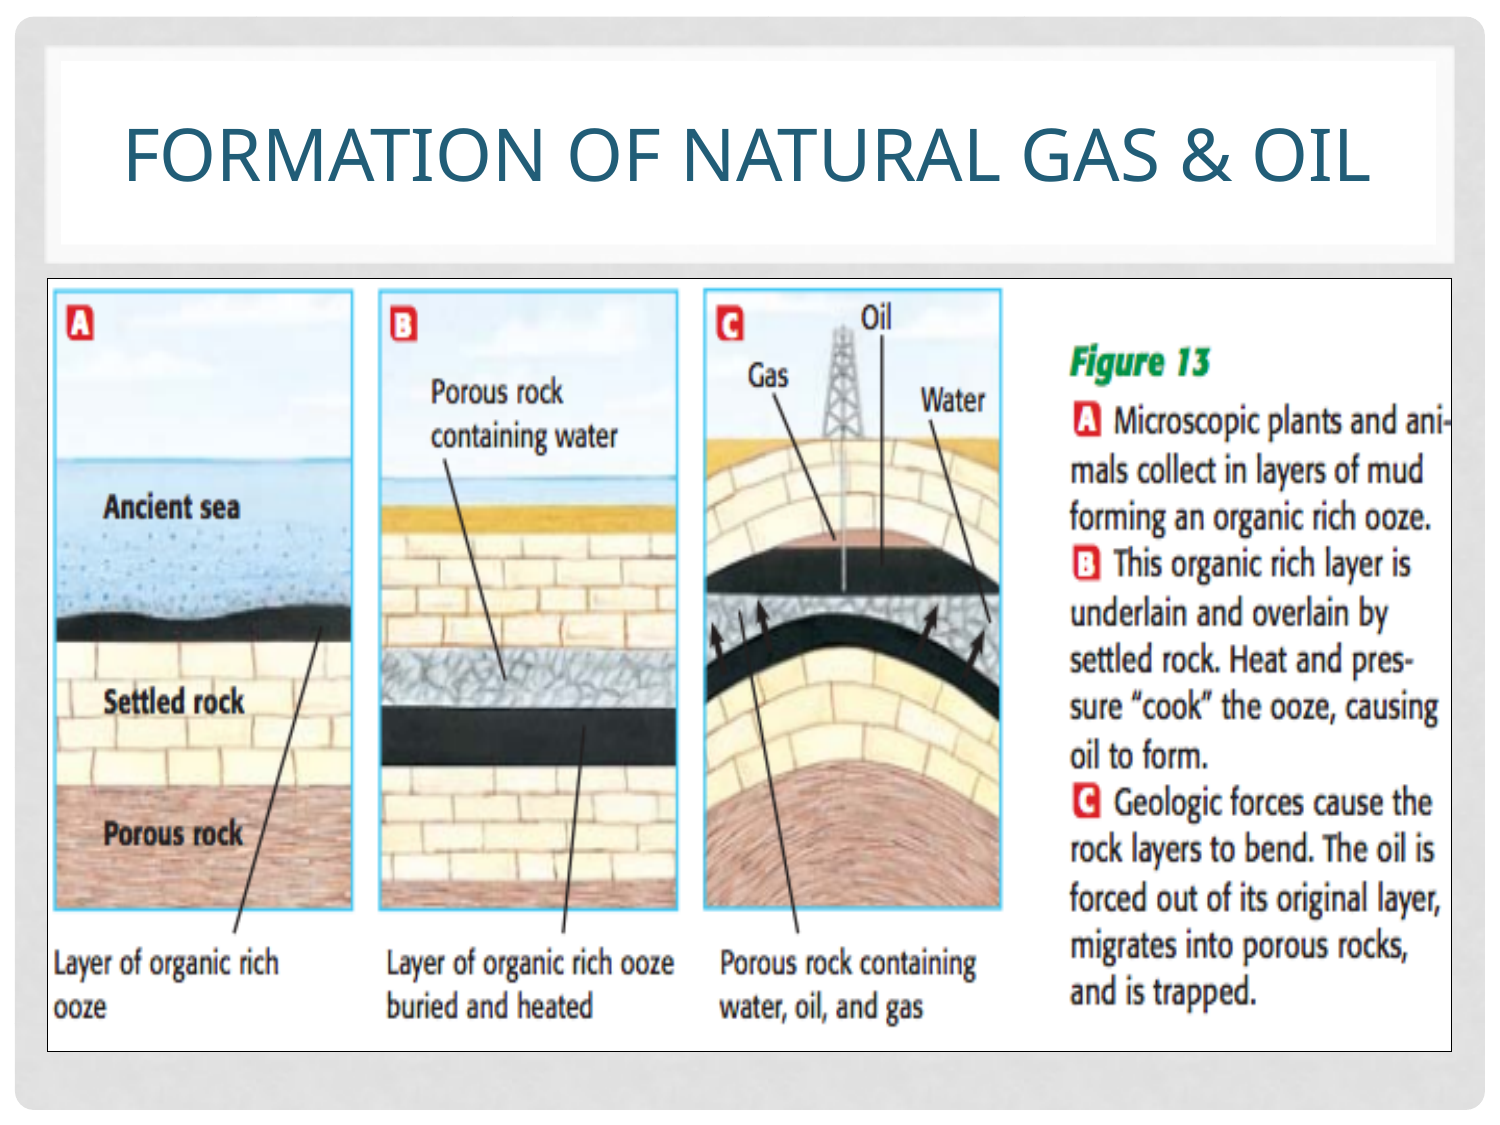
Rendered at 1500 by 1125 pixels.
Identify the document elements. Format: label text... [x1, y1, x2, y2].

picture [47, 278, 1453, 1053]
title Formation of natural gas & Oil [69, 66, 1425, 238]
